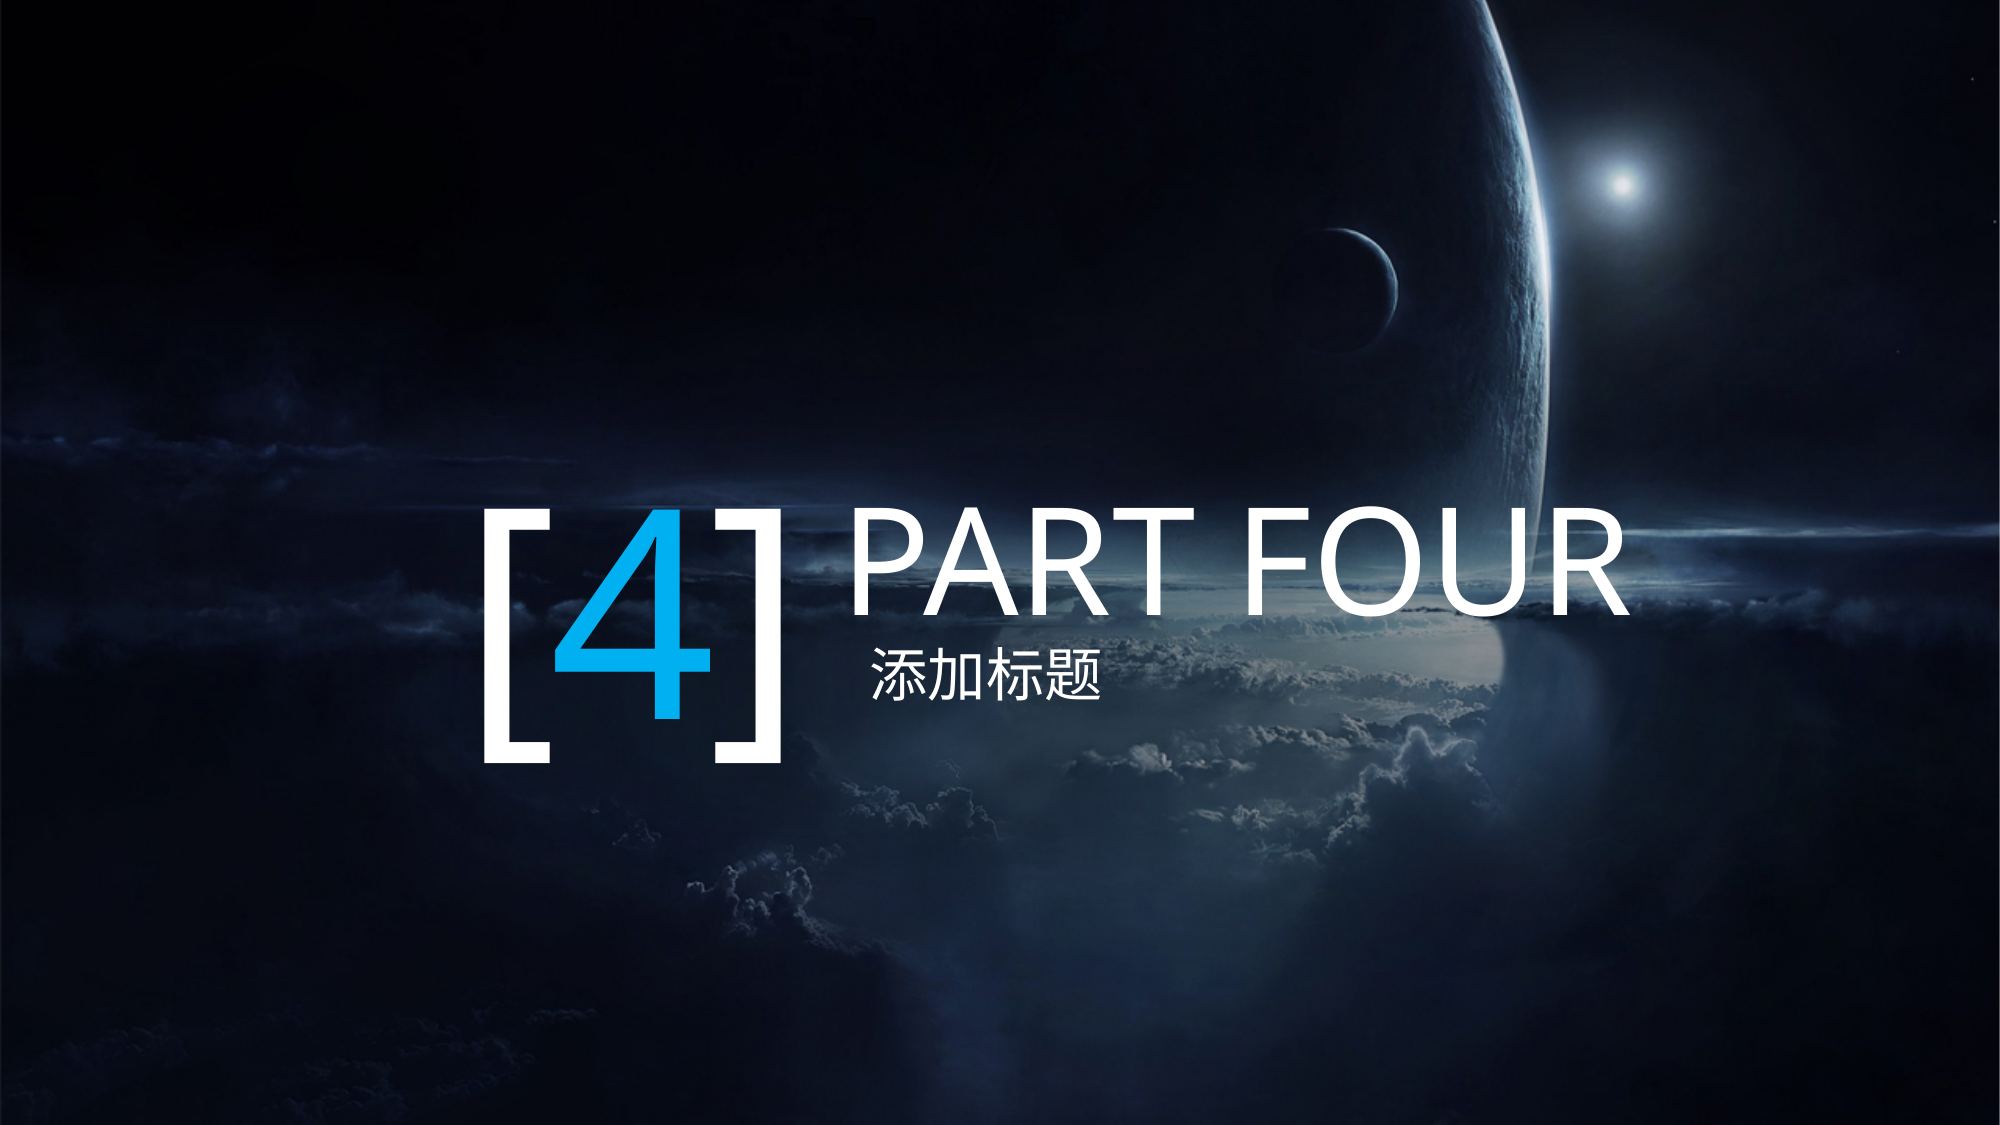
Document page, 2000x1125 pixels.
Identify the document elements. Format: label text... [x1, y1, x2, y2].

text_box 4 [534, 420, 732, 785]
text_box PART FOUR [825, 457, 1648, 653]
picture [0, 0, 2000, 1125]
text_box [ ] [446, 418, 820, 783]
text_box 添加标题 [854, 630, 1118, 715]
